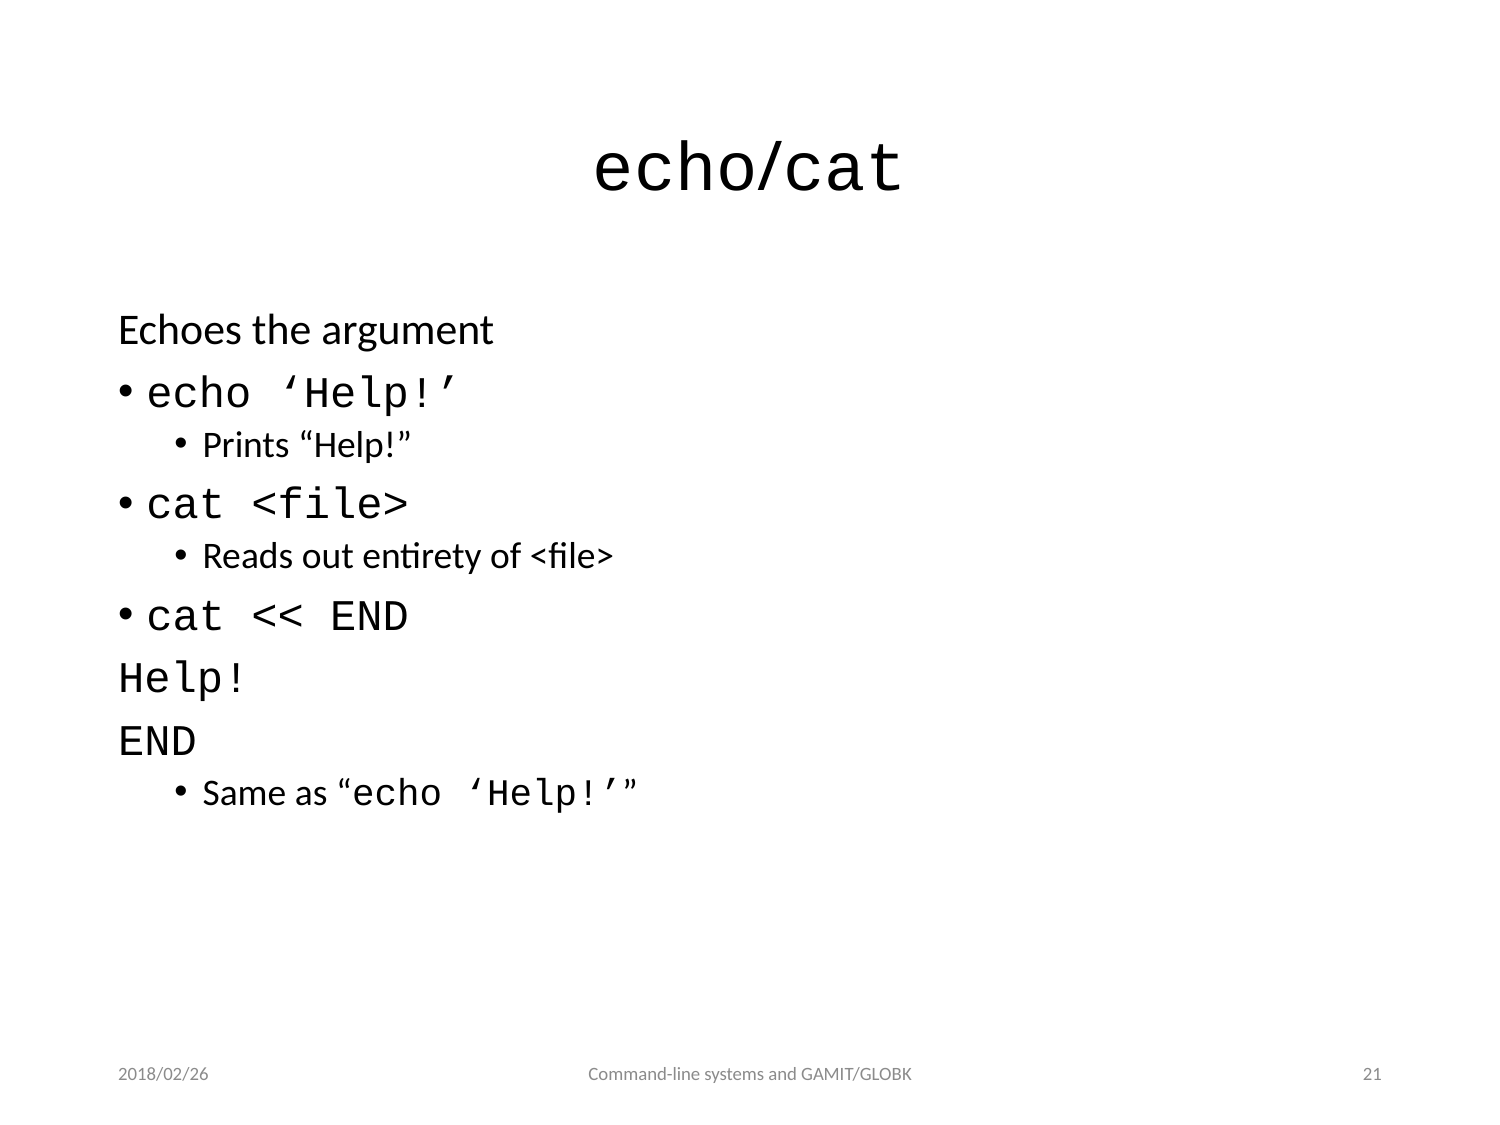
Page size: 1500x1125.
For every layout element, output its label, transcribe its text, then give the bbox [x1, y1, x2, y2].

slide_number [103, 1042, 441, 1103]
list Echoes the argument echo ‘Help!’ Prints “Help!” cat <file> Reads out entirety of <file> cat << END Help! END Same as “echo ‘Help!’” [103, 299, 1397, 1014]
slide_number 20 [1059, 1042, 1397, 1103]
title echo/cat [103, 59, 1397, 278]
footer Command-line systems and GAMIT/GLOBK [496, 1042, 1004, 1103]
